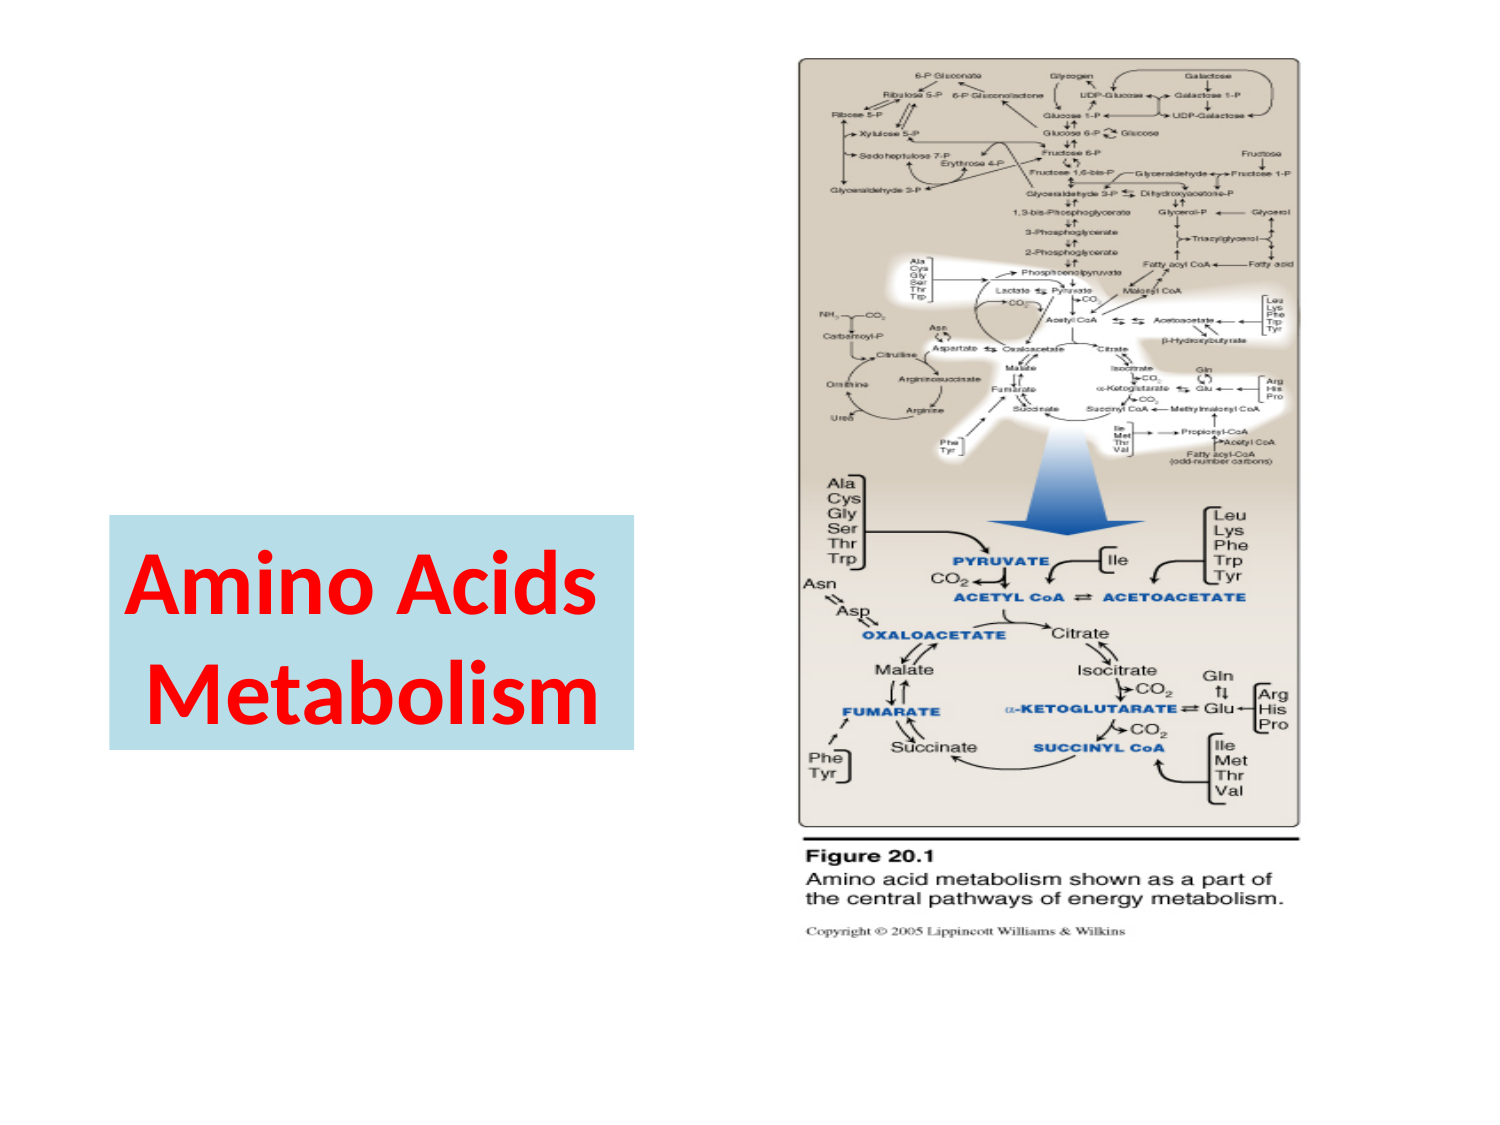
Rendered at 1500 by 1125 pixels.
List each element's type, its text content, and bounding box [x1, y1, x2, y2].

picture [513, 38, 1500, 992]
text_box Amino Acids Metabolism [109, 515, 508, 750]
